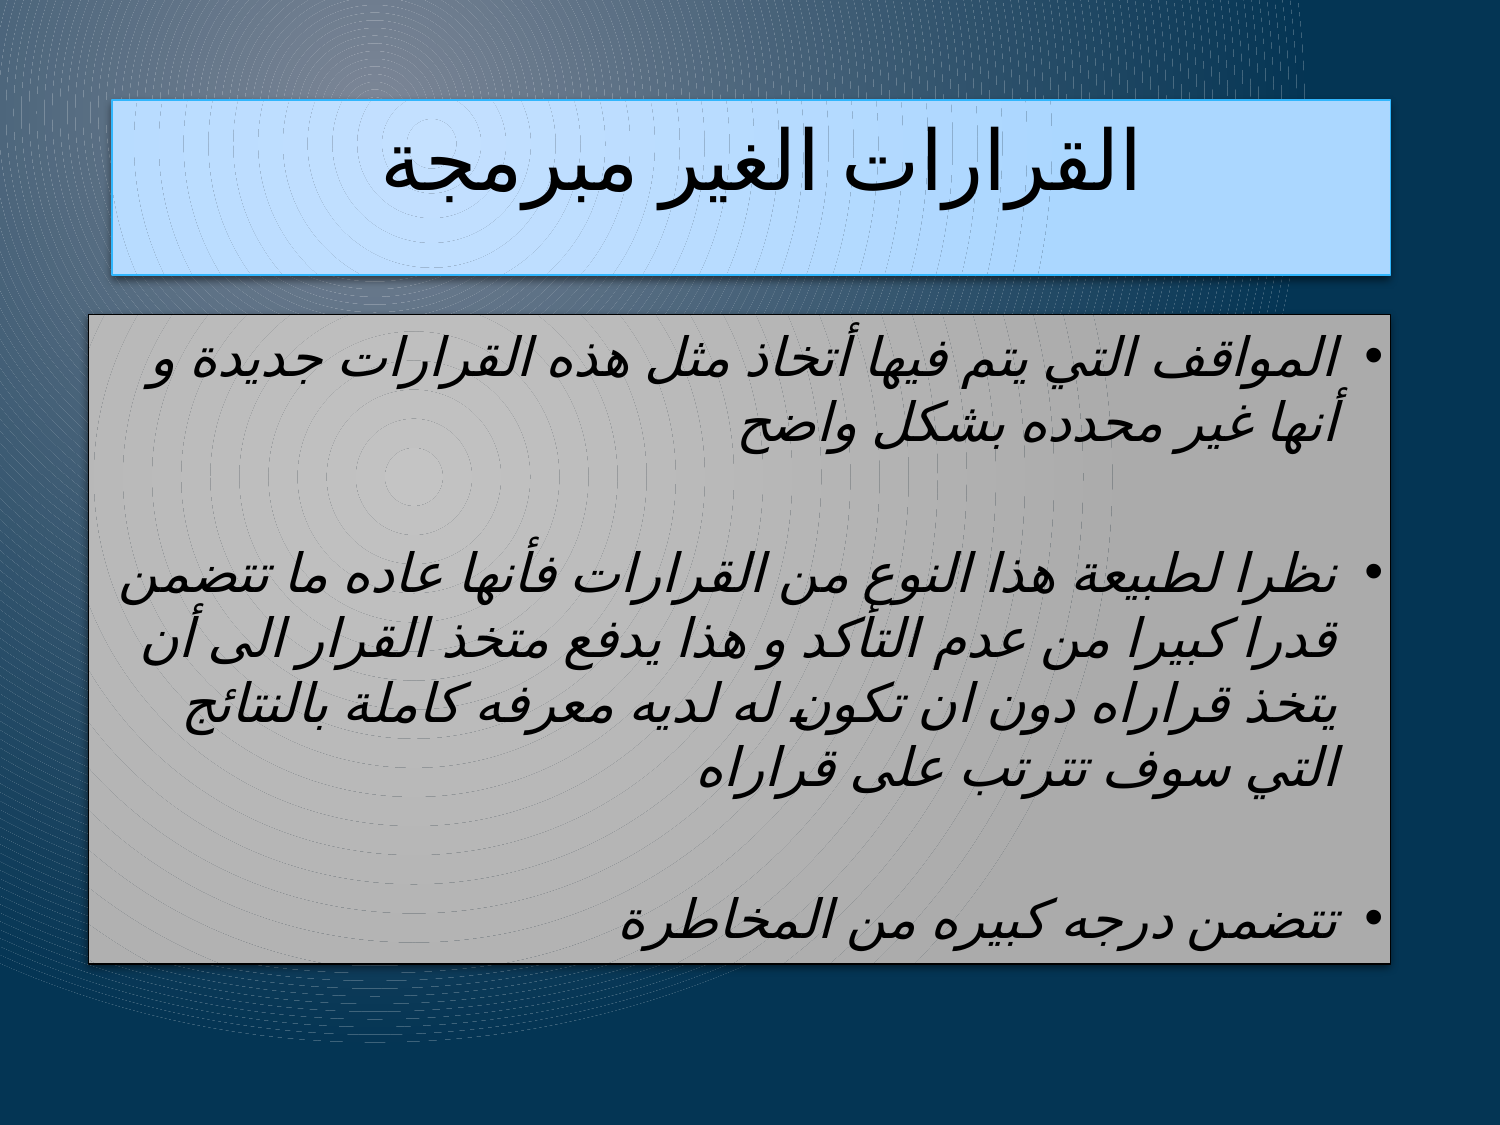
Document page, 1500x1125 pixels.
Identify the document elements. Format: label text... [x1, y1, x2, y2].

list المواقف التي يتم فيها أتخاذ مثل هذه القرارات جديدة و أنها غير محدده بشكل واضح نظرا لطبيعة هذا النوع من القرارات فأنها عاده ما تتضمن قدرا كبيرا من عدم التأكد و هذا يدفع متخذ القرار الى أن يتخذ قراراه دون ان تكون له لديه معرفه كاملة بالنتائج التي سوف تترتب على قراراه تتضمن درجه كبيره من المخاطرة [88, 314, 1391, 965]
title القرارات الغير مبرمجة [111, 99, 1391, 276]
